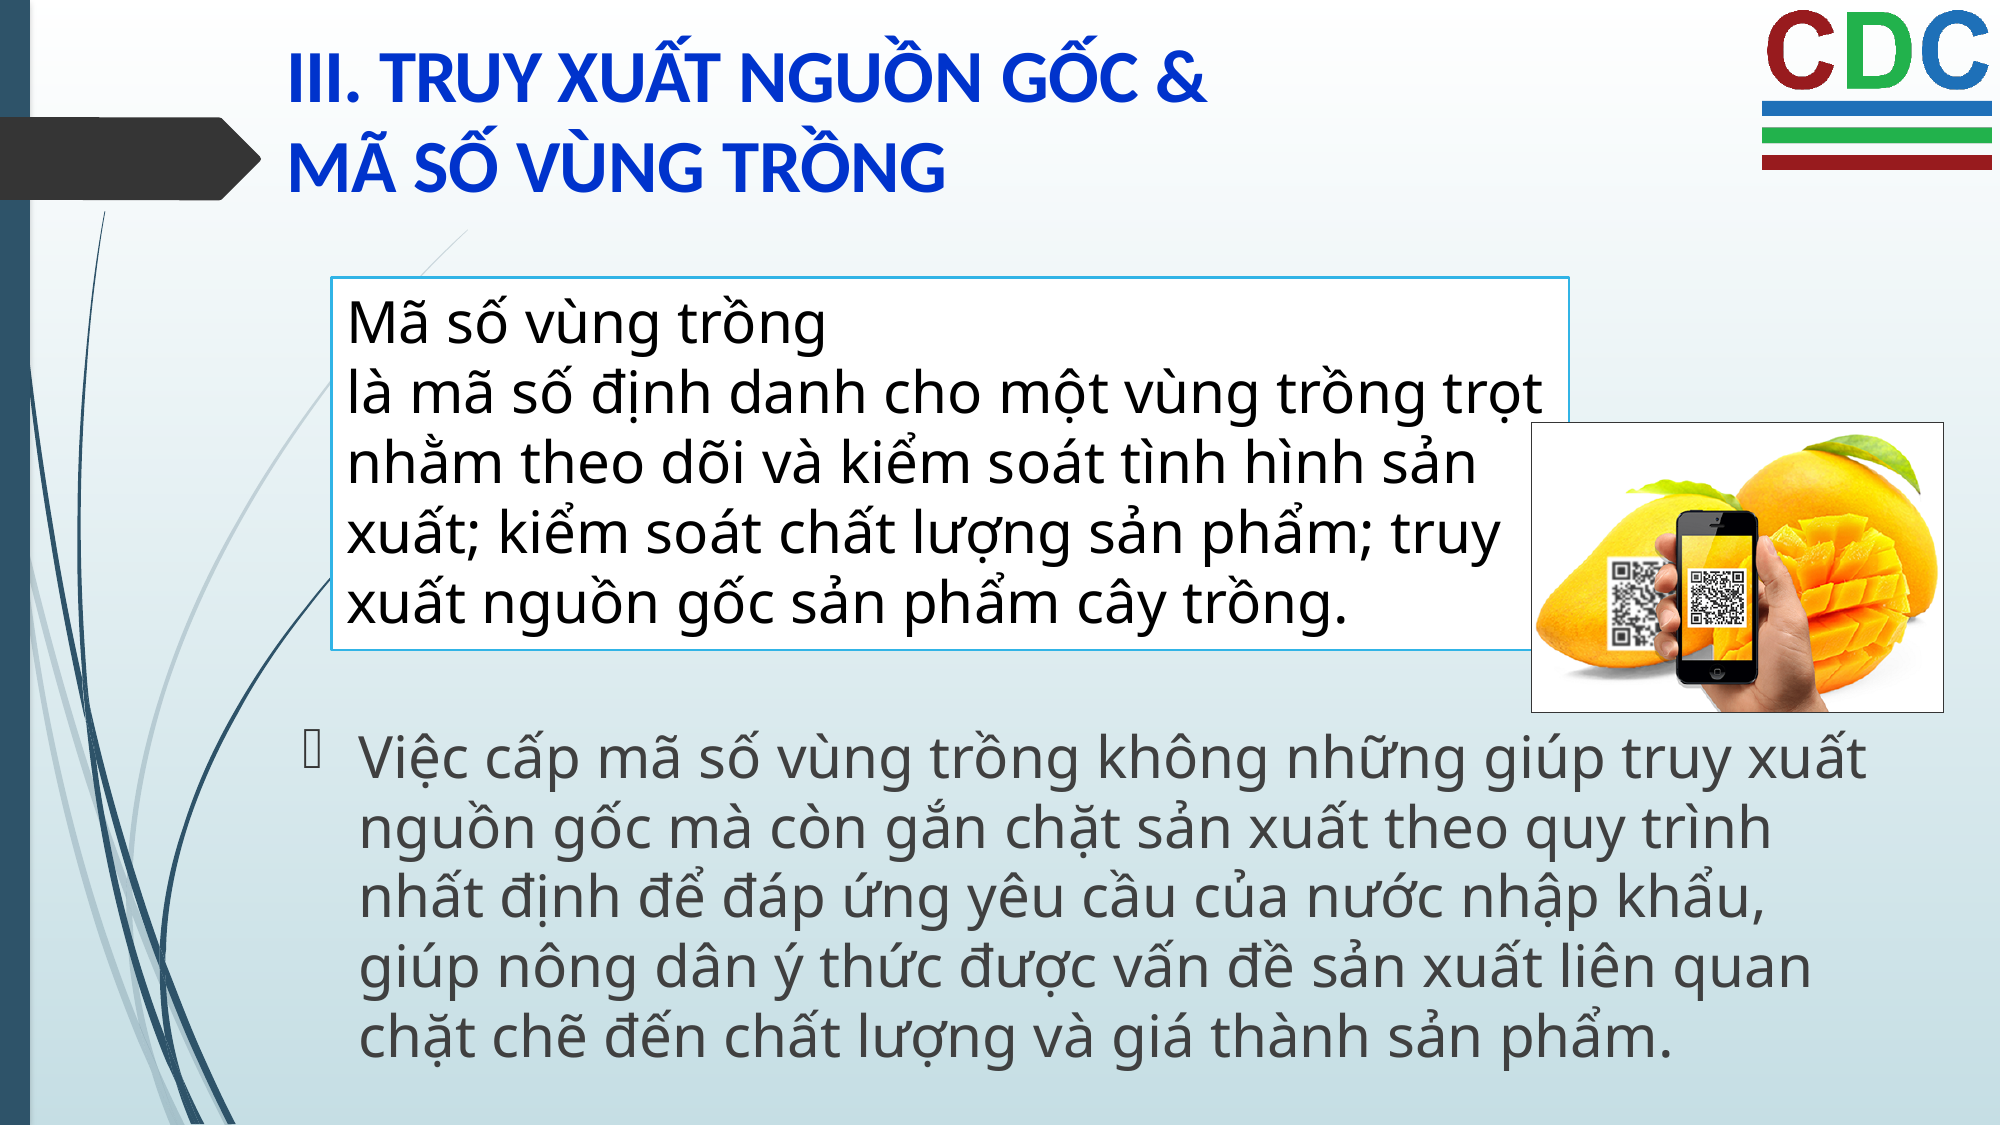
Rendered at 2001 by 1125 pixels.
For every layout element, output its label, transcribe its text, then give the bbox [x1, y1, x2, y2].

picture [1762, 10, 1992, 170]
title Mã số vùng trồng là mã số định danh cho một vùng trồng trọt nhằm theo dõi và kiểm soát tình hình sản xuất; kiểm soát chất lượng sản phẩm; truy xuất nguồn gốc sản phẩm cây trồng. [330, 276, 1570, 651]
text_box III. TRUY XUẤT NGUỒN GỐC & MÃ SỐ VÙNG TRỒNG [284, 25, 1338, 208]
picture [1530, 421, 1944, 713]
list Việc cấp mã số vùng trồng không những giúp truy xuất nguồn gốc mà còn gắn chặt sản xuất theo quy trình nhất định để đáp ứng yêu cầu của nước nhập khẩu, giúp nông dân ý thức được vấn đề sản xuất liên quan chặt chẽ đến chất lượng và giá thành sản phẩm. [287, 712, 1906, 1125]
